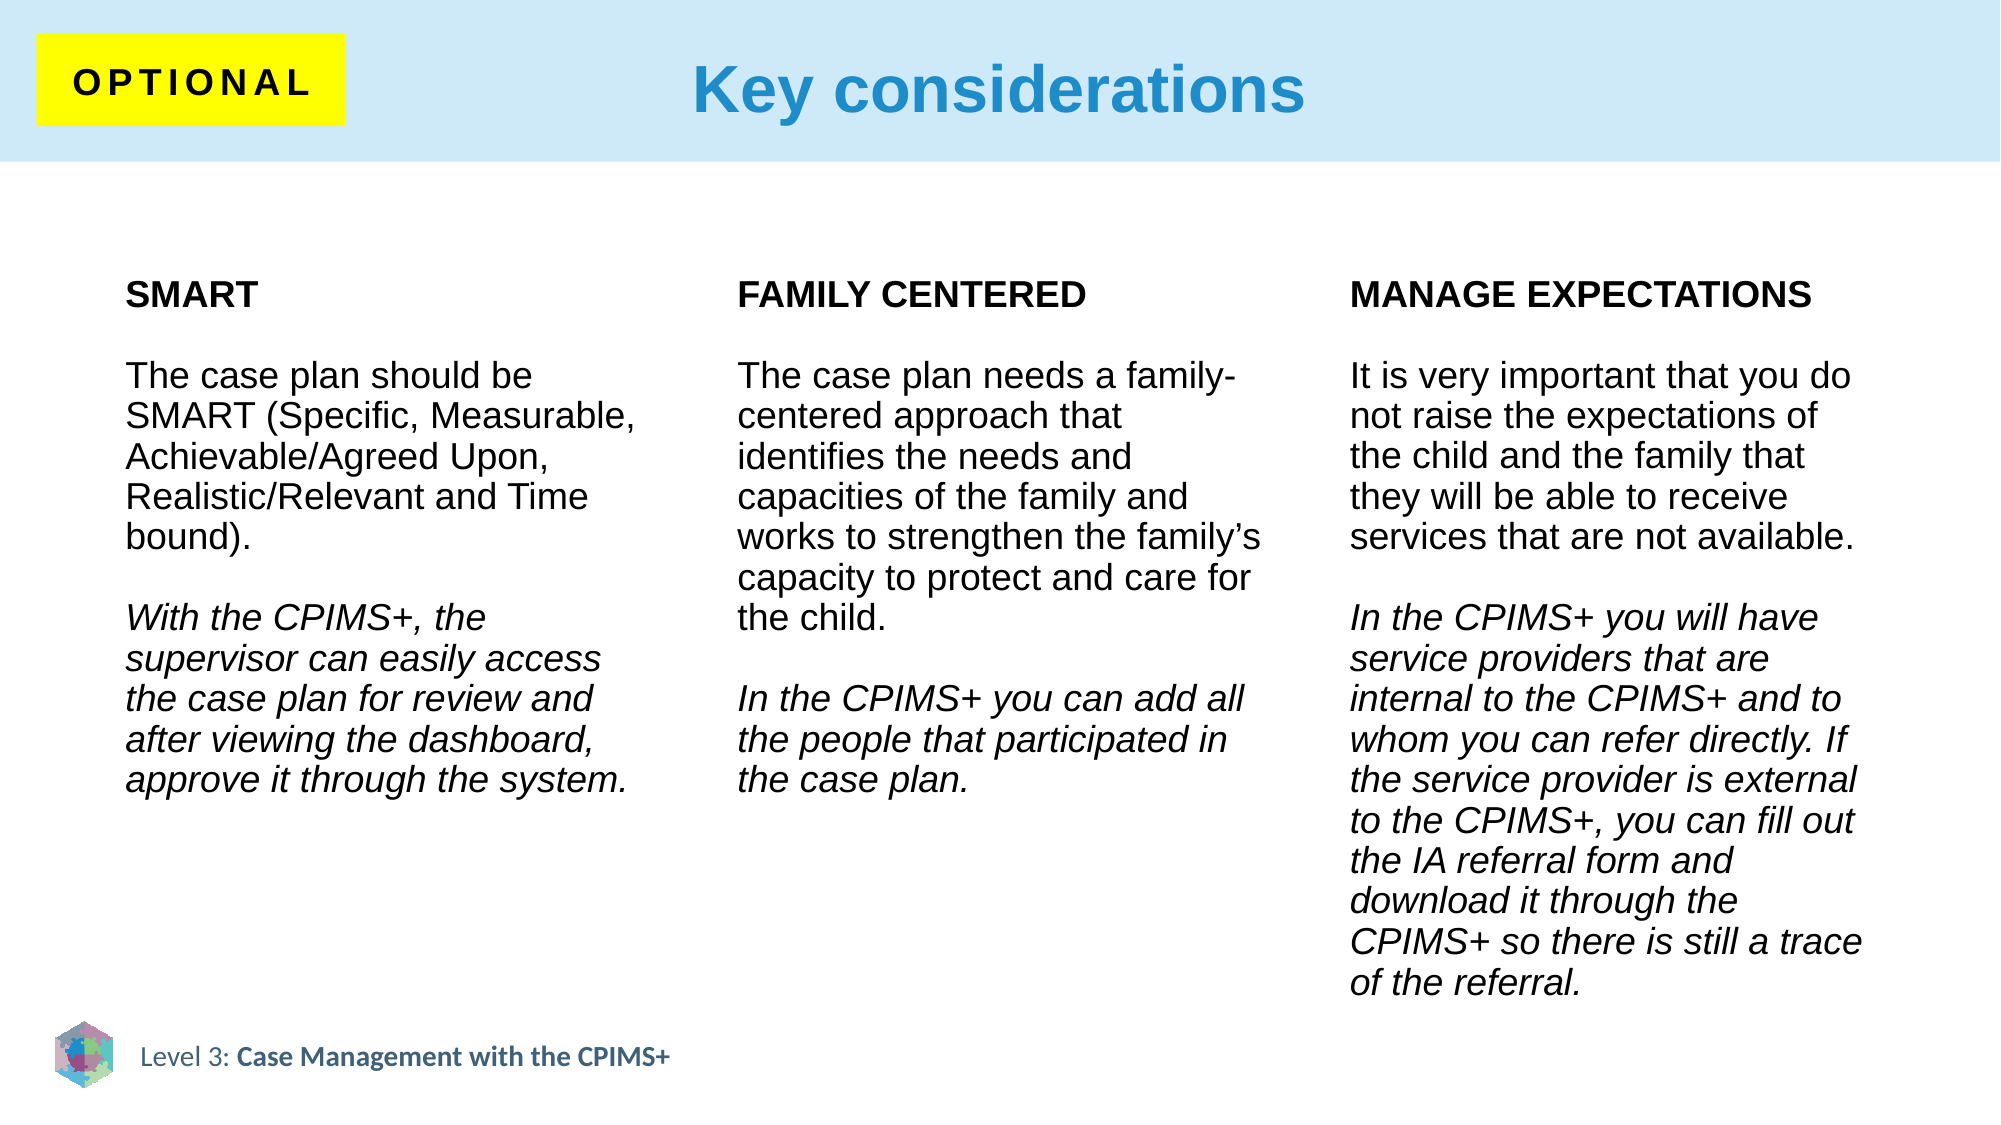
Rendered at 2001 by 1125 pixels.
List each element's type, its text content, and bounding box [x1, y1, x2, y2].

text_box OPTIONAL [36, 33, 347, 127]
picture [55, 1021, 113, 1088]
text_box SMART The case plan should be SMART (Specific, Measurable, Achievable/Agreed Upon, Realistic/Relevant and Time bound). With the CPIMS+, the supervisor can easily access the case plan for review and after viewing the dashboard, approve it through the system. [110, 267, 665, 809]
text_box FAMILY CENTERED The case plan needs a family-centered approach that identifies the needs and capacities of the family and works to strengthen the family’s capacity to protect and care for the child. In the CPIMS+ you can add all the people that participated in the case plan. [722, 267, 1277, 809]
text_box MANAGE EXPECTATIONS It is very important that you do not raise the expectations of the child and the family that they will be able to receive services that are not available. In the CPIMS+ you will have service providers that are internal to the CPIMS+ and to whom you can refer directly. If the service provider is external to the CPIMS+, you can fill out the IA referral form and download it through the CPIMS+ so there is still a trace of the referral. [1335, 267, 1890, 1011]
title Key considerations [137, 19, 1863, 163]
